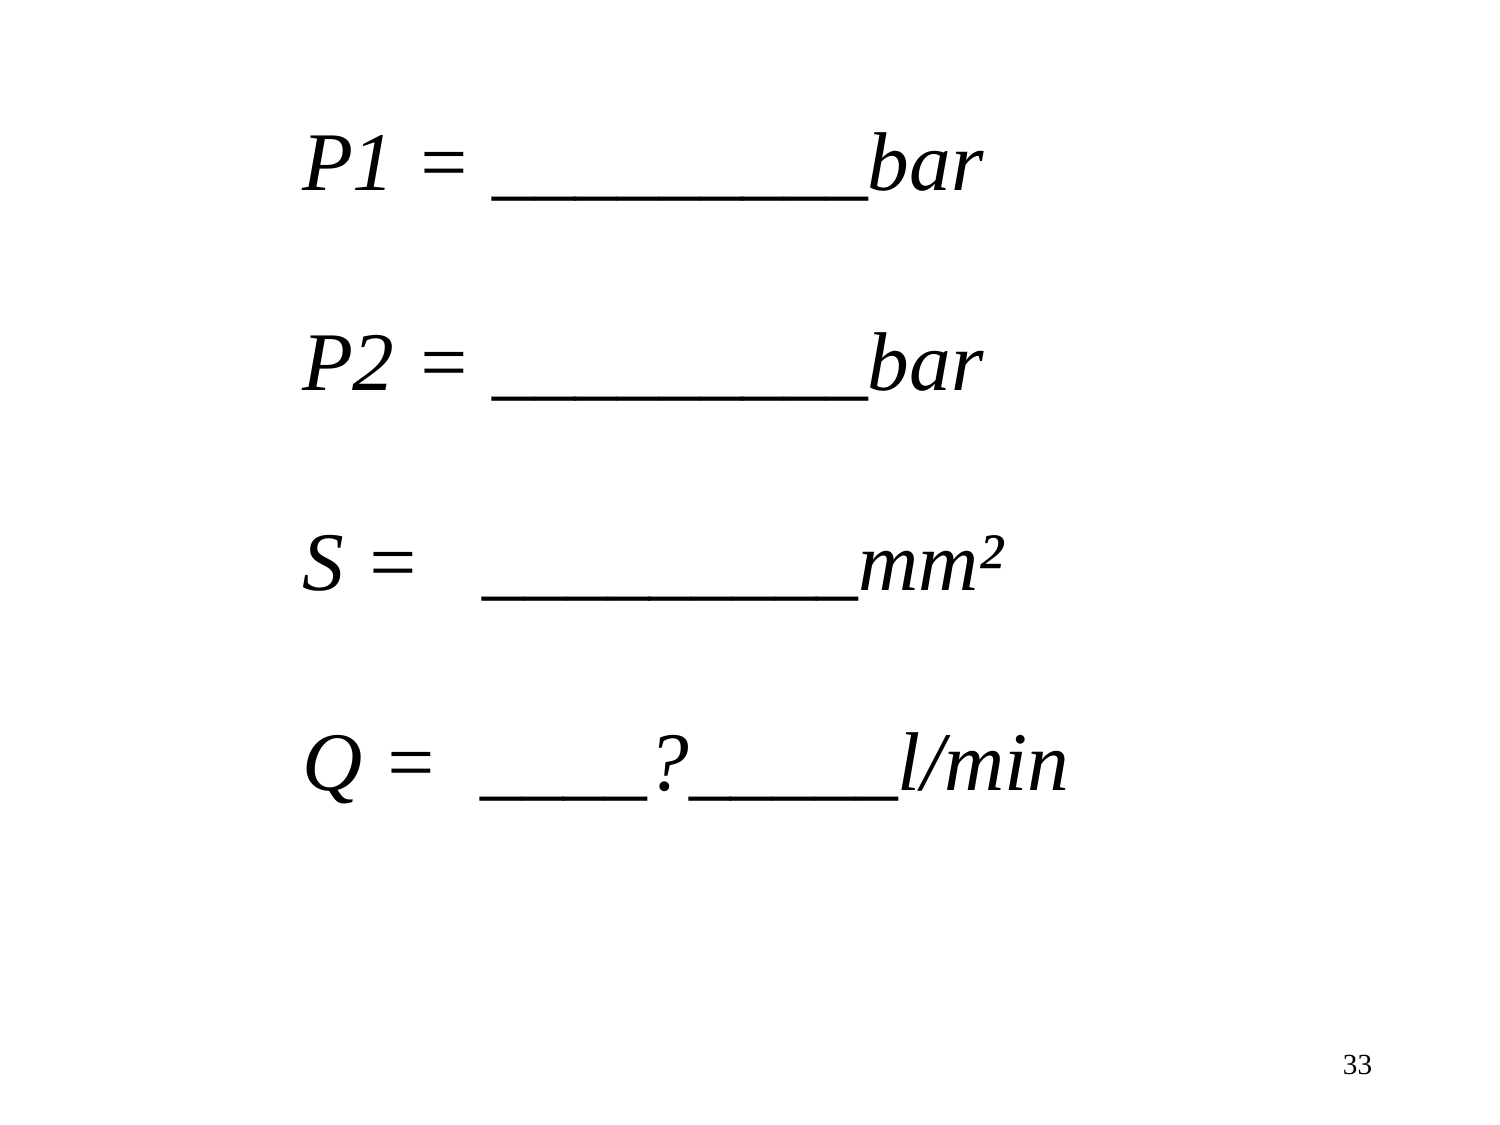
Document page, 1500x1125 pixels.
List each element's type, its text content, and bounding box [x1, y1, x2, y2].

text_box P1 = _________bar P2 = _________bar S = _________mm² Q = ____?_____l/min [287, 99, 1225, 815]
slide_number 33 [1074, 1024, 1388, 1101]
